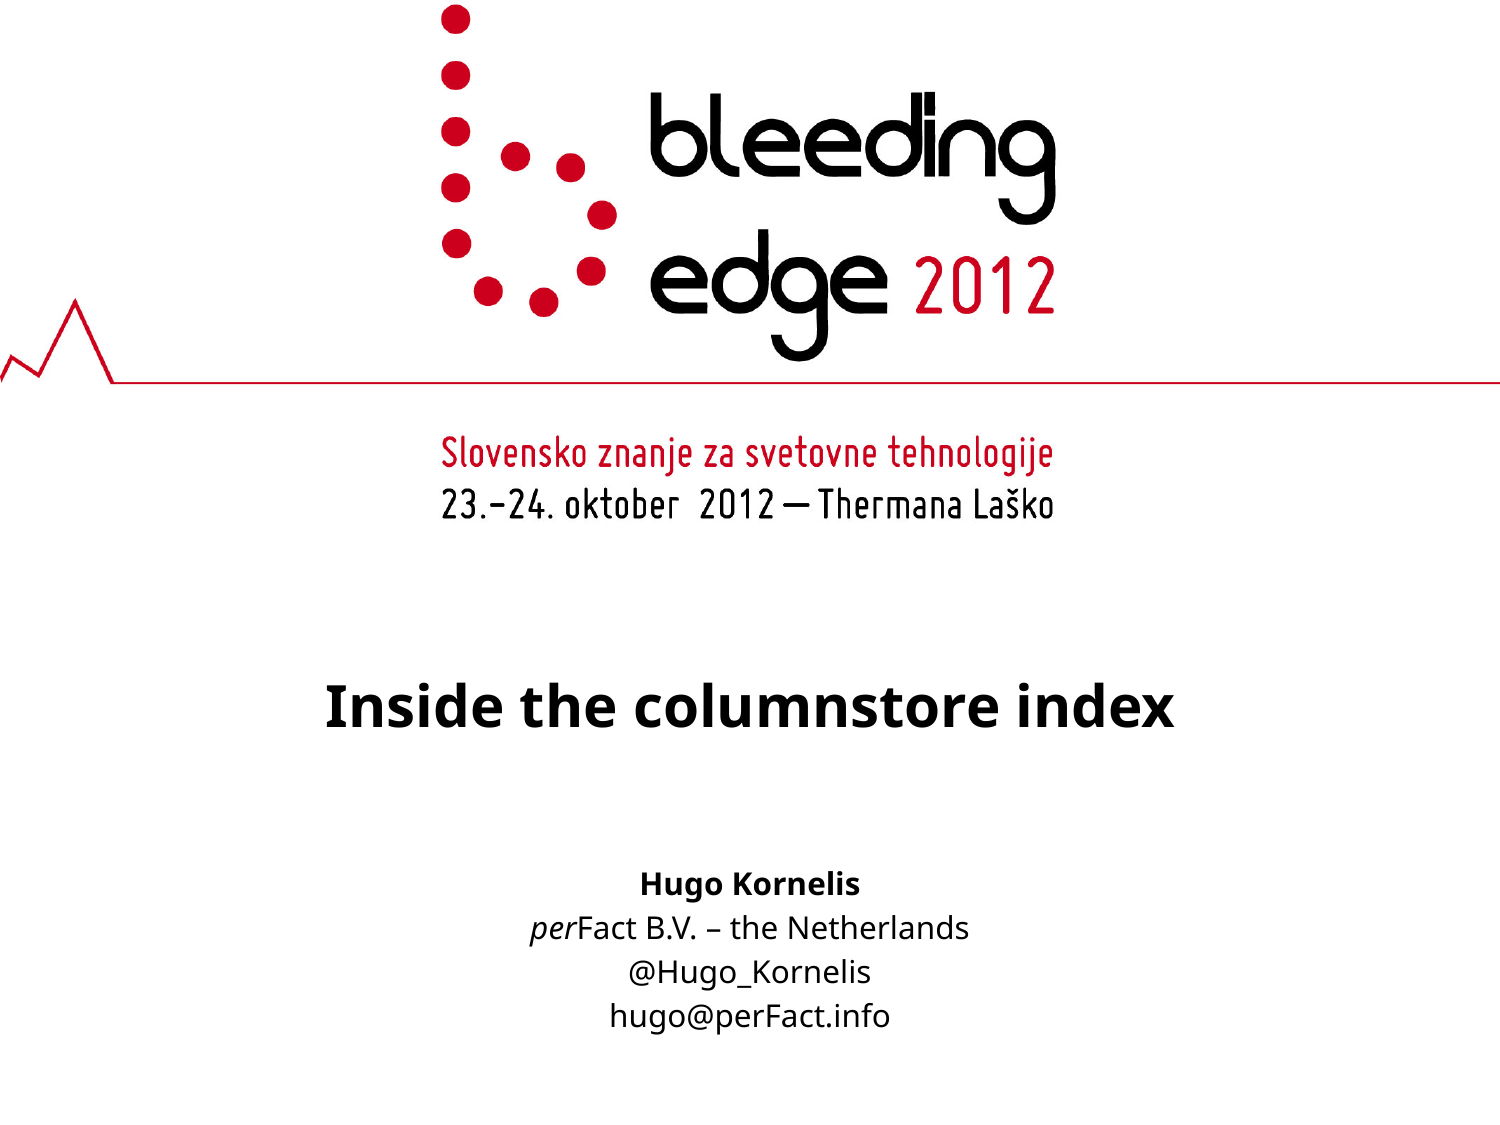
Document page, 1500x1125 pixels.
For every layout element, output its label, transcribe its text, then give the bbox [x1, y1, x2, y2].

subtitle Hugo Kornelis perFact B.V. – the Netherlands @Hugo_Kornelis hugo@perFact.info [412, 856, 1088, 1042]
title Inside the columnstore index [96, 583, 1405, 825]
picture [0, 0, 1500, 527]
